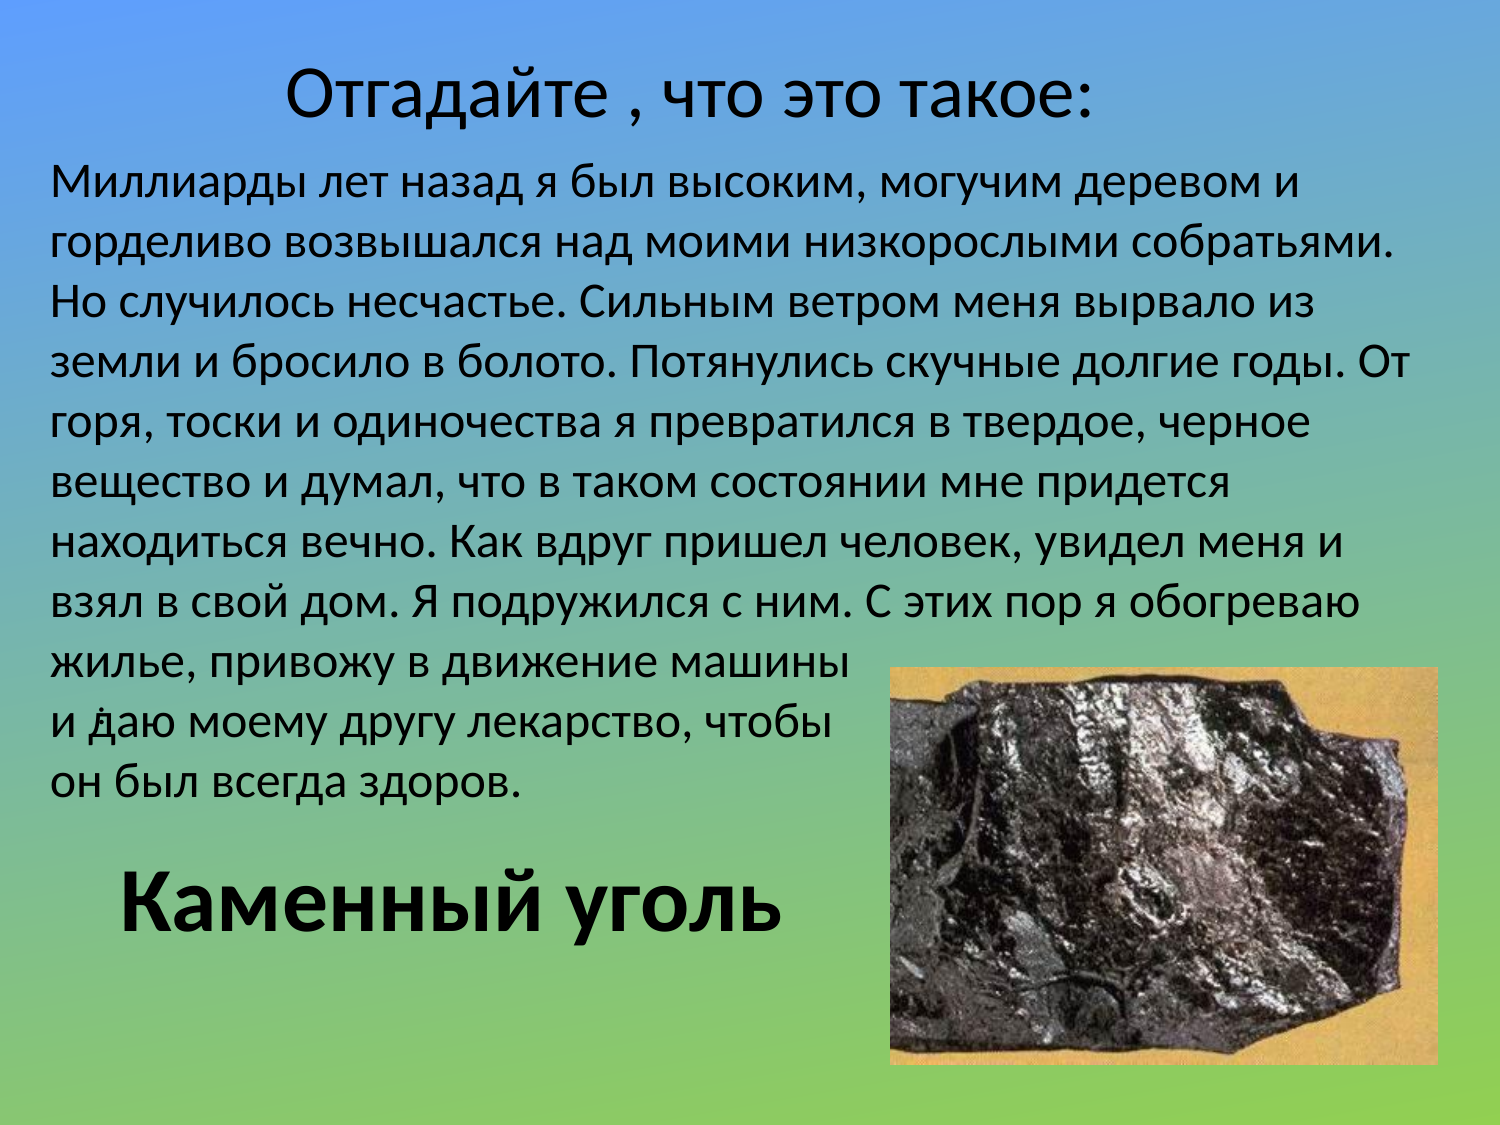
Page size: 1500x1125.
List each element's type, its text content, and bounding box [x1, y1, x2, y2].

text_box : [81, 679, 832, 740]
picture [890, 667, 1438, 1065]
text_box Каменный уголь [105, 831, 879, 957]
text_box Отгадайте , что это такое: [270, 35, 1111, 140]
text_box Миллиарды лет назад я был высоким, могучим деревом и горделиво возвышался над моими низкорослыми собратьями. Но случилось несчастье. Сильным ветром меня вырвало из земли и бросило в болото. Потянулись скучные долгие годы. От горя, тоски и одиночества я превратился в твердое, черное вещество и думал, что в таком состоянии мне придется находиться вечно. Как вдруг пришел человек, увидел меня и взял в свой дом. Я подружился с ним. С этих пор я обогреваю жилье, привожу в движение машины и даю моему другу лекарство, чтобы он был всегда здоров. [35, 140, 1430, 816]
